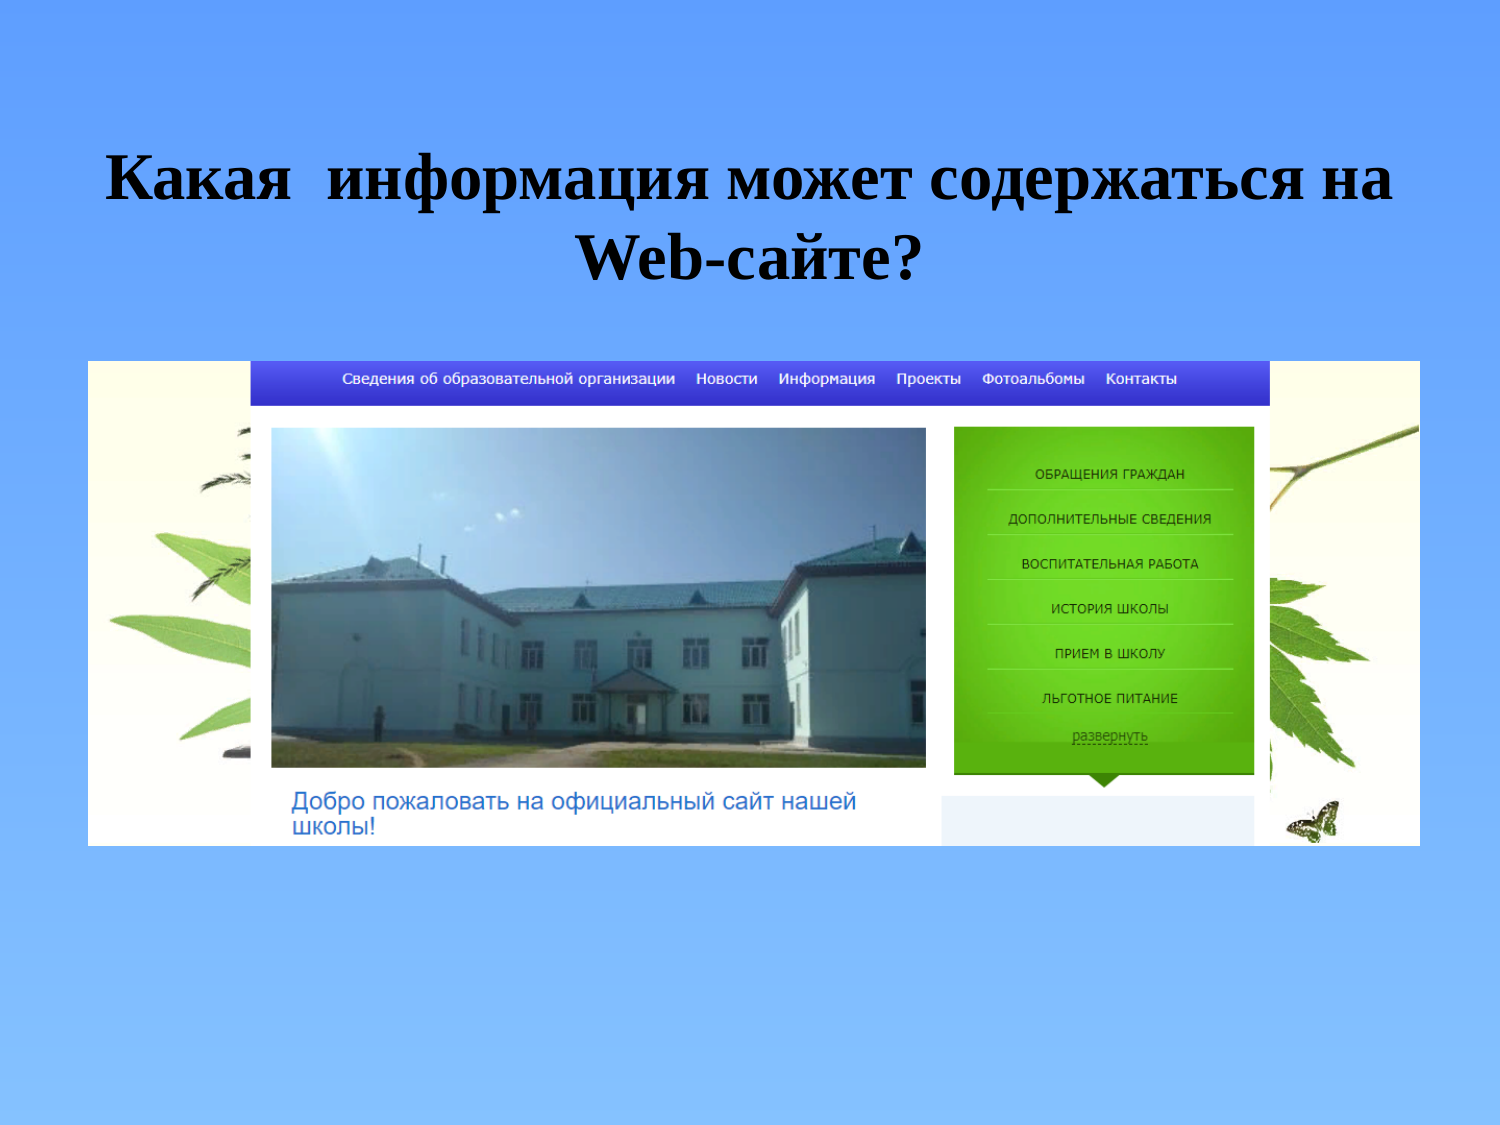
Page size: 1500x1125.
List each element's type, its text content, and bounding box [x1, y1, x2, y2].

picture [88, 361, 1420, 847]
text_box Какая информация может содержаться на Web-сайте? [64, 125, 1436, 300]
